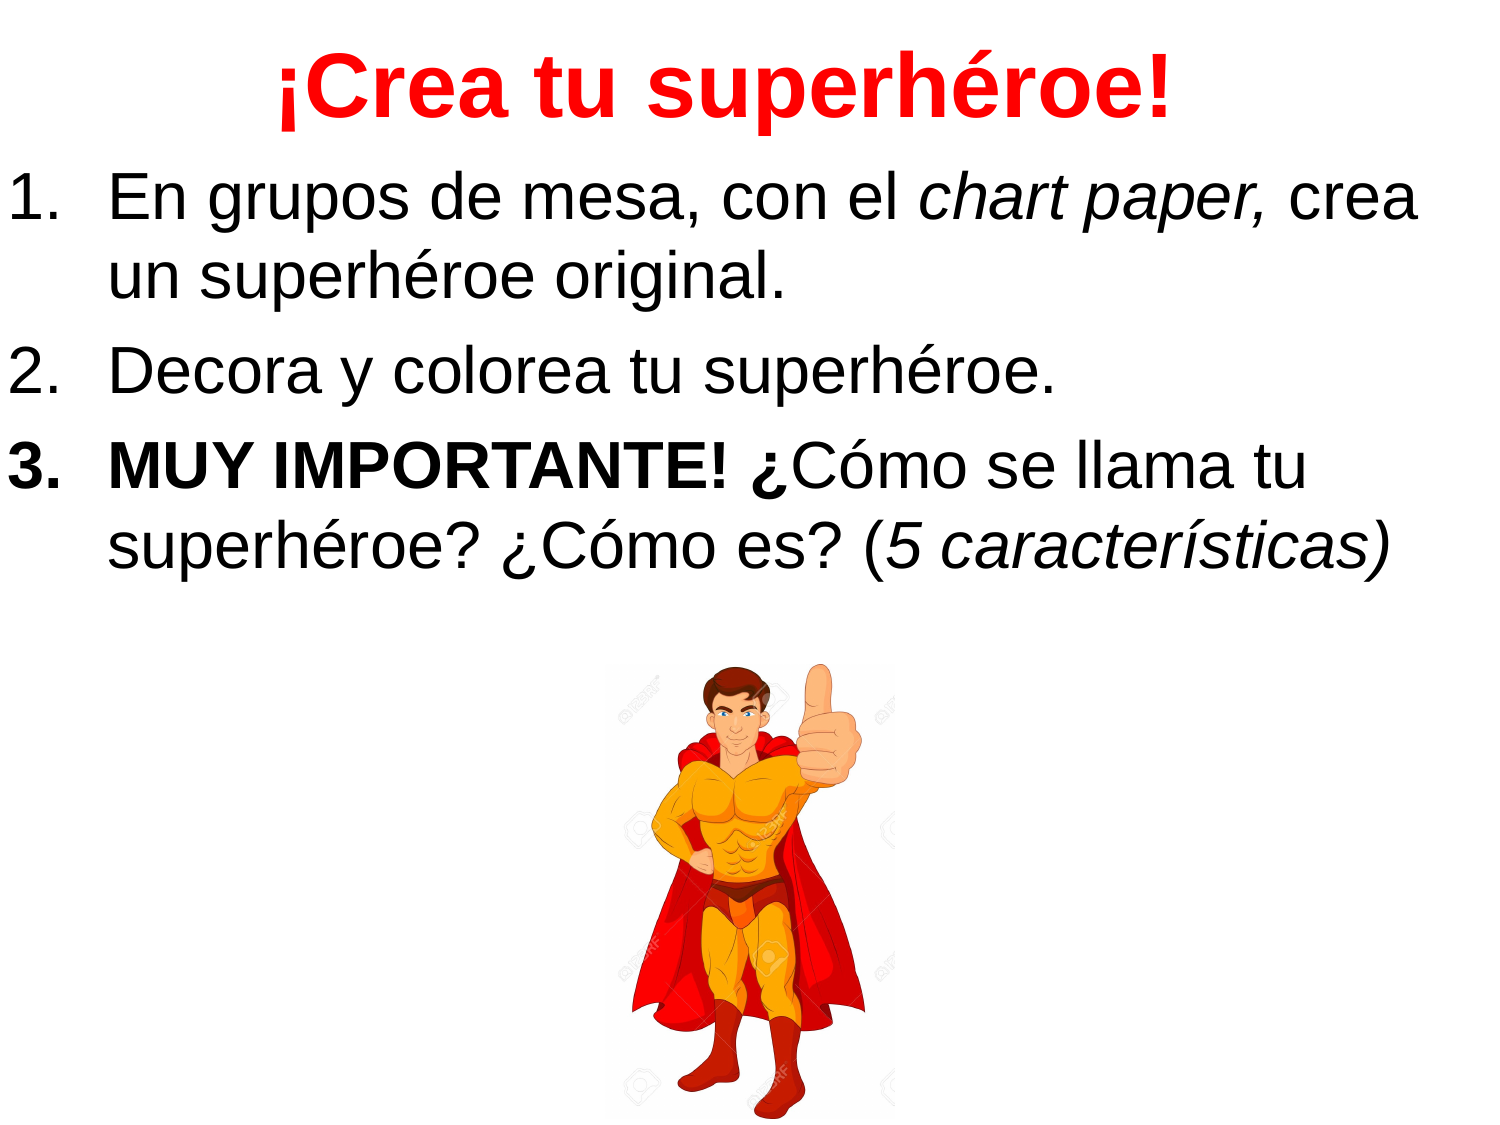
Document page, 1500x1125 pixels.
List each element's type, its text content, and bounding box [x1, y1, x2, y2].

list En grupos de mesa, con el chart paper, crea un superhéroe original. Decora y colorea tu superhéroe. MUY IMPORTANTE! ¿Cómo se llama tu superhéroe? ¿Cómo es? (5 características) [0, 144, 1500, 888]
picture [604, 664, 896, 1119]
text_box ¡Crea tu superhéroe! [62, 18, 1413, 144]
